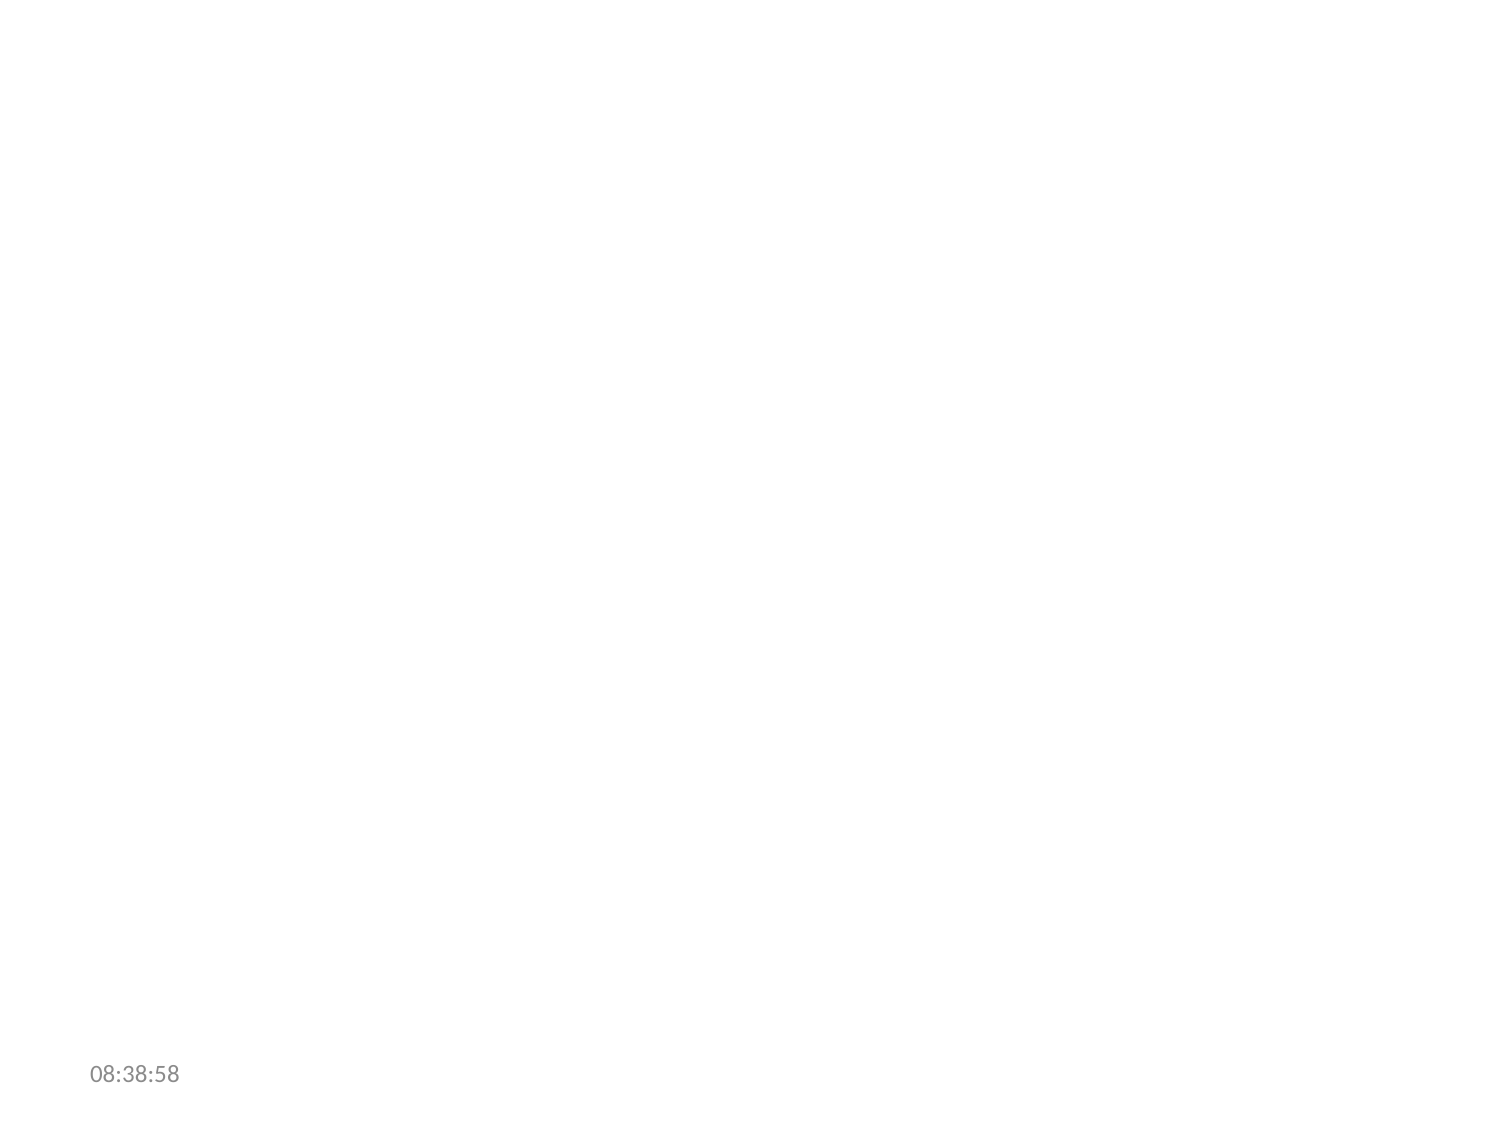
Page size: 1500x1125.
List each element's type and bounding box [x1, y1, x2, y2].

slide_number [75, 1042, 425, 1103]
